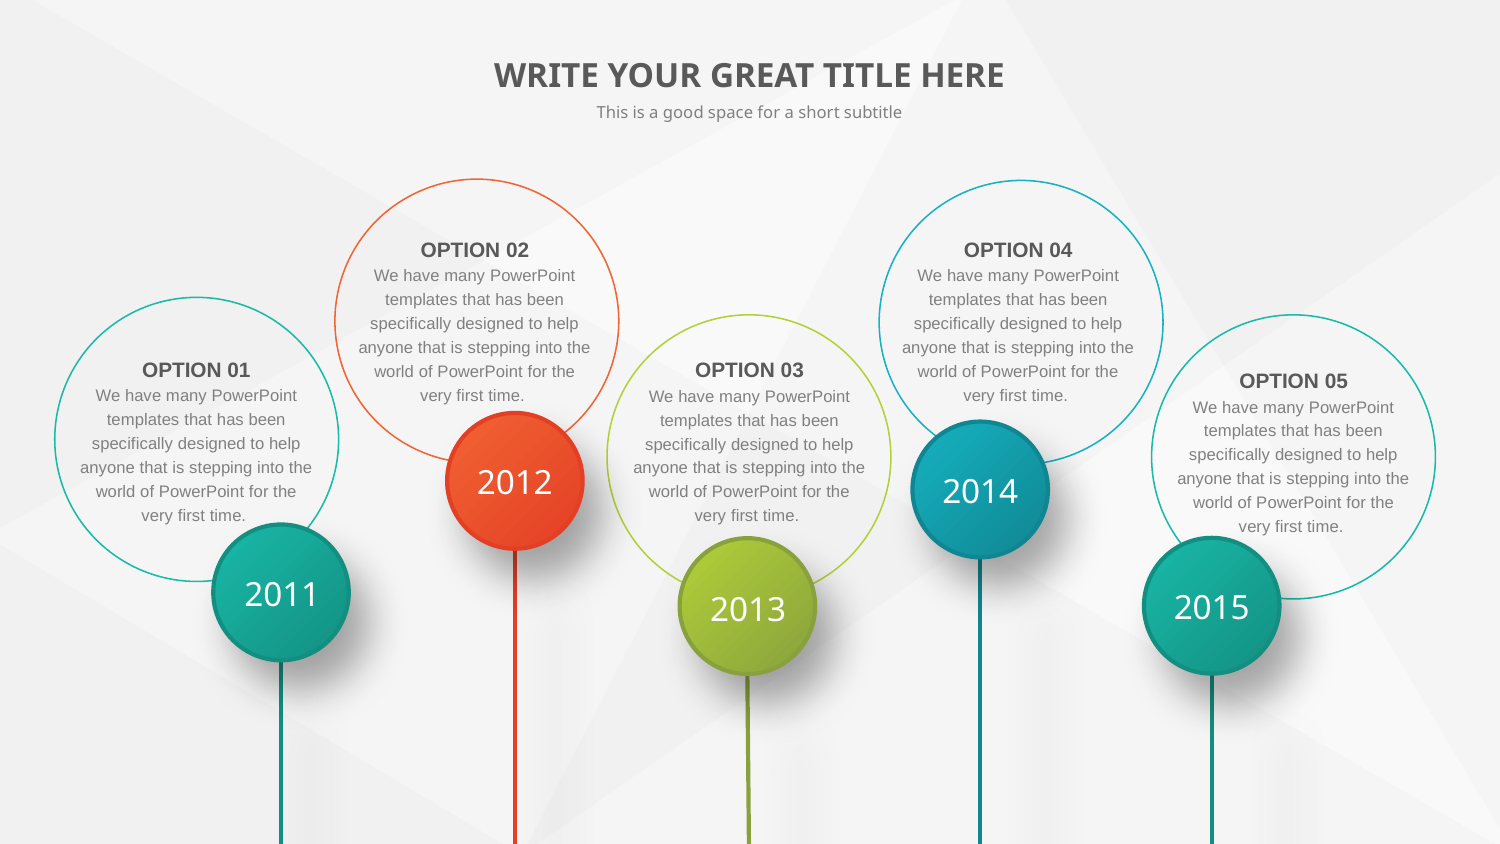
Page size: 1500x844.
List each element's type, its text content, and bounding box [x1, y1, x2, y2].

text_box [877, 242, 901, 402]
text_box This is a good space for a short subtitle [581, 94, 918, 130]
text_box [605, 372, 894, 580]
text_box [1185, 312, 1402, 362]
text_box OPTION 03 We have many PowerPoint templates that has been specifically designed to help anyone that is stepping into the world of PowerPoint for the very first time. [632, 351, 867, 526]
text_box OPTION 01 We have many PowerPoint templates that has been specifically designed to help anyone that is stepping into the world of PowerPoint for the very first time. [79, 351, 314, 525]
text_box OPTION 04 We have many PowerPoint templates that has been specifically designed to help anyone that is stepping into the world of PowerPoint for the very first time. [901, 231, 1136, 405]
text_box [359, 234, 621, 461]
picture [0, 0, 1500, 844]
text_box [1143, 537, 1280, 844]
text_box OPTION 02 We have many PowerPoint templates that has been specifically designed to help anyone that is stepping into the world of PowerPoint for the very first time. [357, 231, 592, 405]
text_box [332, 241, 357, 401]
text_box [82, 295, 311, 351]
text_box [1277, 373, 1438, 600]
text_box [314, 355, 341, 521]
text_box [1149, 373, 1176, 536]
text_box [212, 524, 349, 844]
text_box [909, 178, 1133, 231]
text_box OPTION 05 We have many PowerPoint templates that has been specifically designed to help anyone that is stepping into the world of PowerPoint for the very first time. [1176, 362, 1411, 536]
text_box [446, 412, 583, 844]
text_box [903, 235, 1166, 458]
text_box [364, 177, 590, 231]
text_box WRITE YOUR GREAT TITLE HERE [479, 47, 1021, 102]
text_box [912, 421, 1049, 844]
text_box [679, 537, 816, 844]
text_box [80, 525, 209, 584]
text_box [52, 356, 79, 523]
text_box [651, 312, 847, 351]
